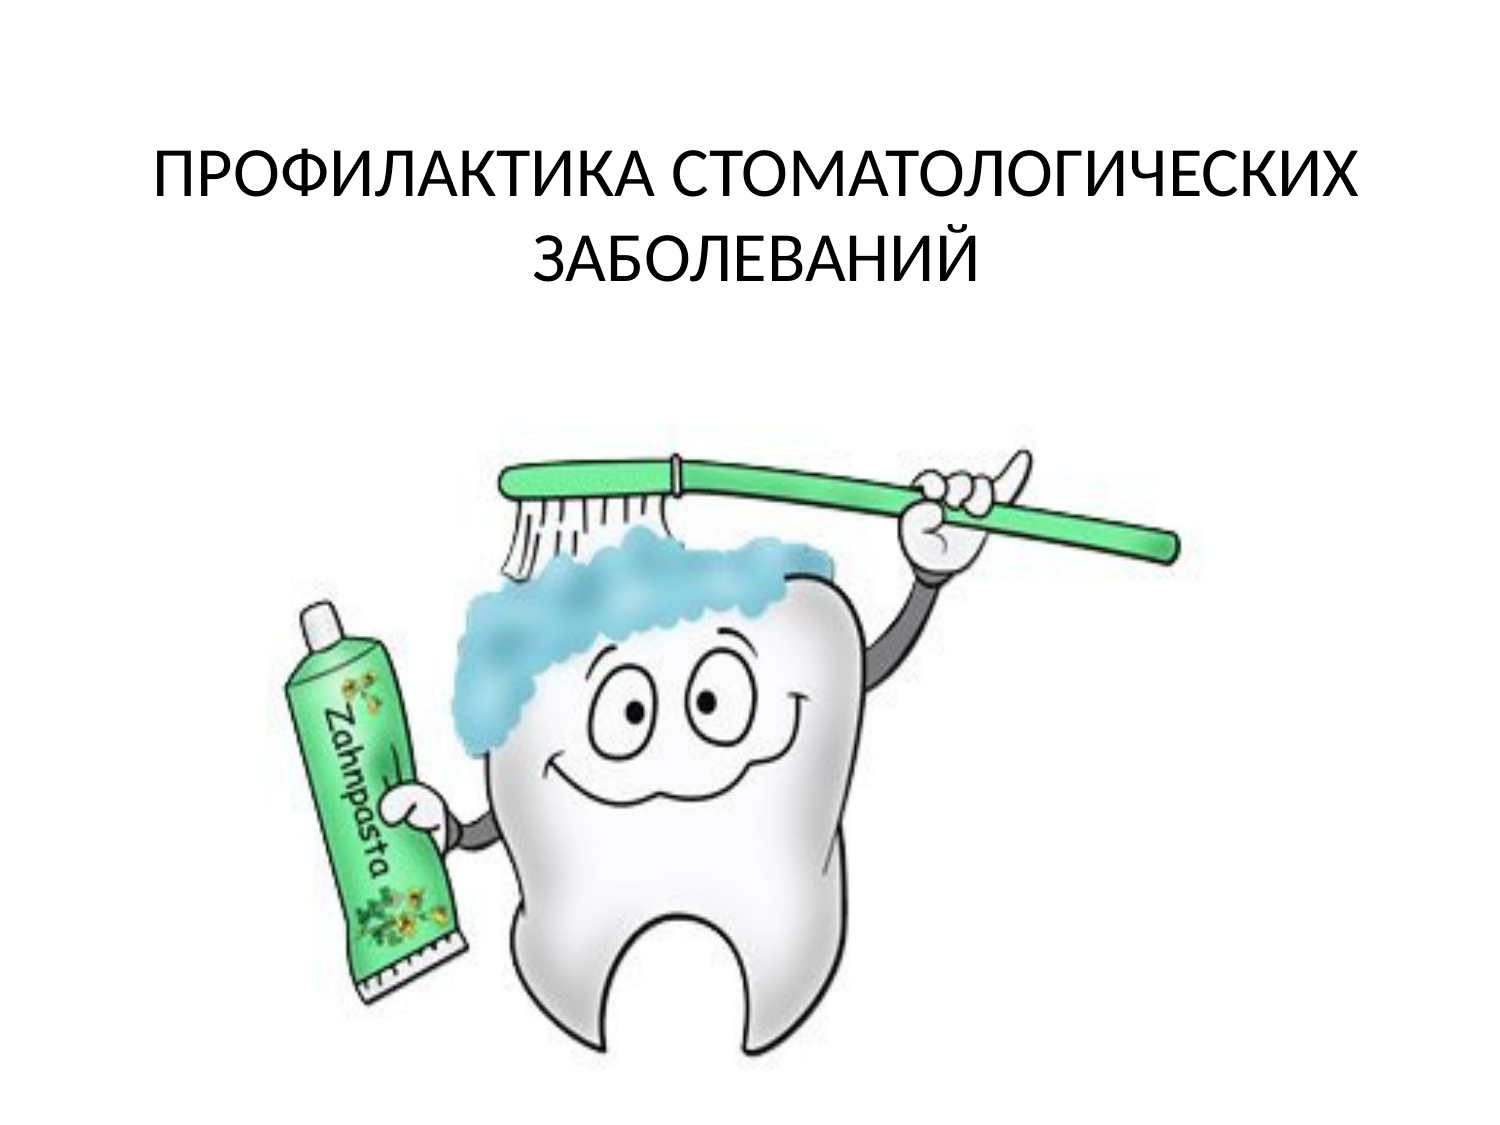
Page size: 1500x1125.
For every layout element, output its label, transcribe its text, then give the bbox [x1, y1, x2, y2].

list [222, 374, 1243, 1125]
title ПРОФИЛАКТИКА СТОМАТОЛОГИЧЕСКИХ ЗАБОЛЕВАНИЙ [81, 116, 1433, 305]
